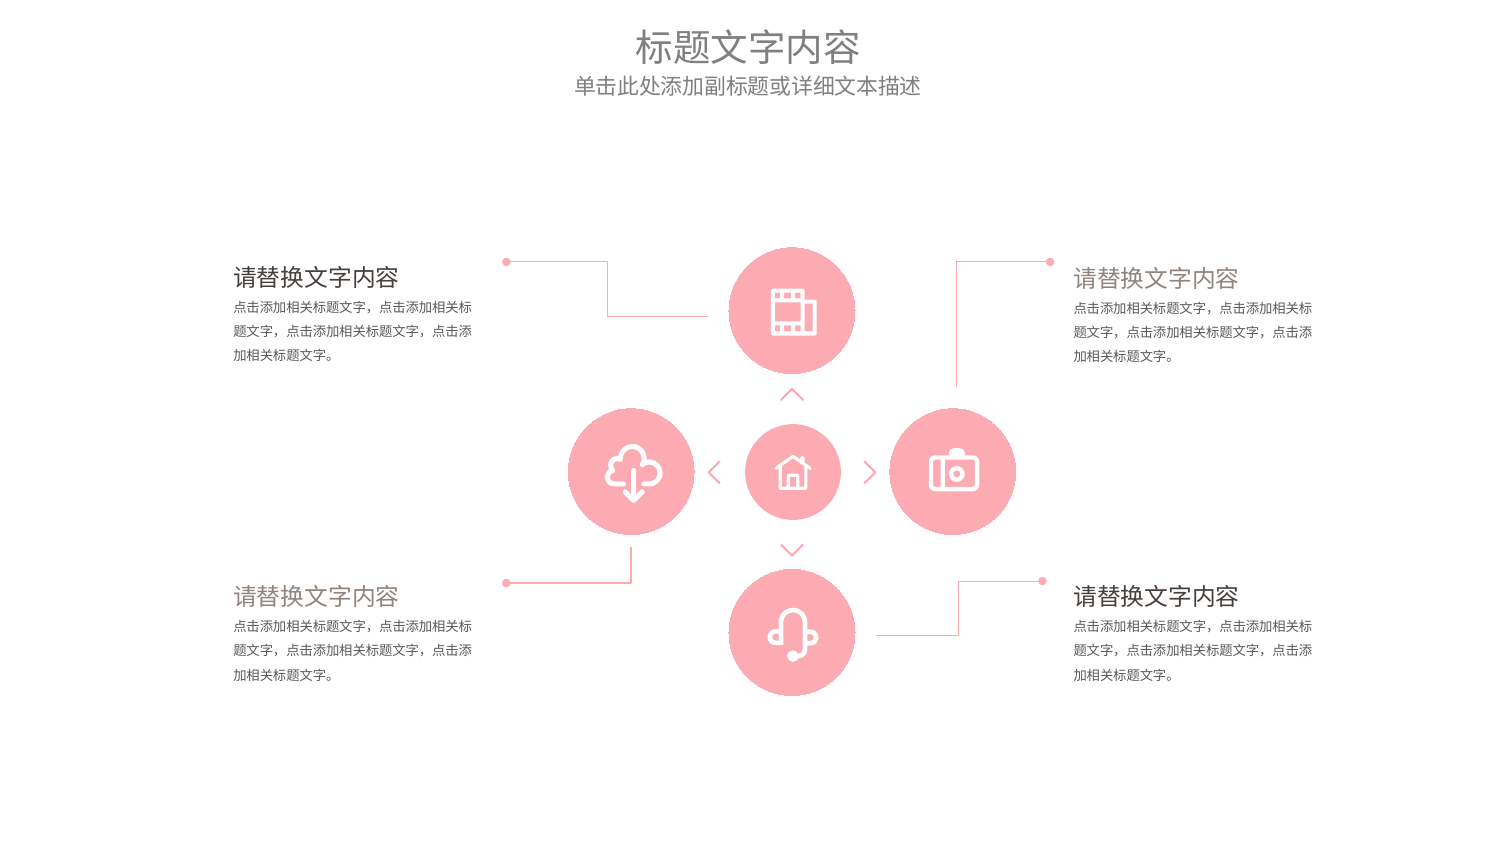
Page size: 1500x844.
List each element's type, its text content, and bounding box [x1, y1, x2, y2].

text_box [780, 388, 804, 401]
text_box [956, 257, 1055, 388]
text_box [502, 546, 632, 588]
text_box [864, 461, 876, 484]
text_box 标题文字内容 [611, 16, 885, 65]
text_box [876, 576, 1047, 637]
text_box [928, 448, 980, 492]
text_box 请替换文字内容 点击添加相关标题文字，点击添加相关标题文字，点击添加相关标题文字，点击添加相关标题文字。 [233, 567, 482, 683]
text_box 请替换文字内容 点击添加相关标题文字，点击添加相关标题文字，点击添加相关标题文字，点击添加相关标题文字。 [233, 248, 482, 364]
text_box [889, 408, 1016, 535]
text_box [604, 443, 663, 503]
text_box [780, 544, 804, 556]
text_box [568, 408, 695, 535]
text_box 请替换文字内容 点击添加相关标题文字，点击添加相关标题文字，点击添加相关标题文字，点击添加相关标题文字。 [1073, 567, 1322, 683]
text_box [708, 461, 720, 484]
text_box [728, 569, 856, 696]
text_box [774, 455, 812, 490]
text_box [745, 424, 841, 520]
text_box 单击此处添加副标题或详细文本描述 [551, 65, 946, 107]
text_box 请替换文字内容 点击添加相关标题文字，点击添加相关标题文字，点击添加相关标题文字，点击添加相关标题文字。 [1073, 249, 1322, 365]
text_box [767, 607, 819, 662]
text_box [502, 257, 708, 317]
text_box [728, 247, 856, 374]
text_box [770, 288, 817, 336]
